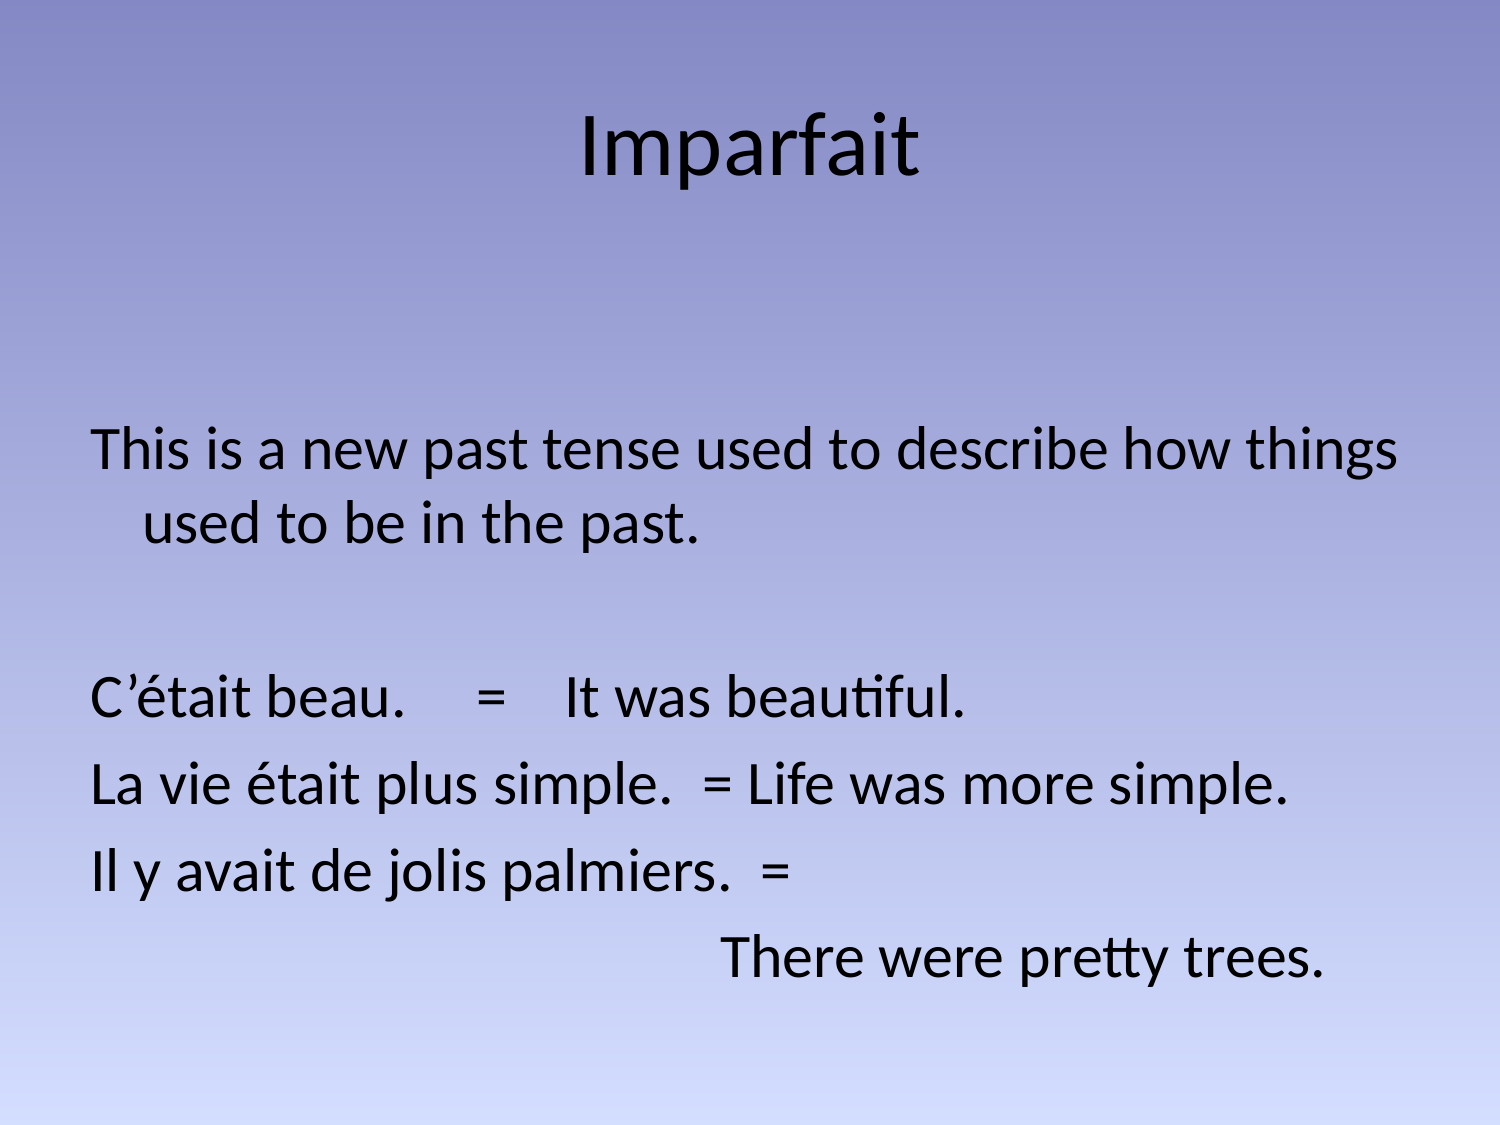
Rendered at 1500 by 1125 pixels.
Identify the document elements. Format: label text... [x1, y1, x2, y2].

list This is a new past tense used to describe how things used to be in the past. C’était beau. = It was beautiful. La vie était plus simple. = Life was more simple. Il y avait de jolis palmiers. = There were pretty trees. [75, 399, 1463, 1000]
title Imparfait [75, 45, 1425, 233]
